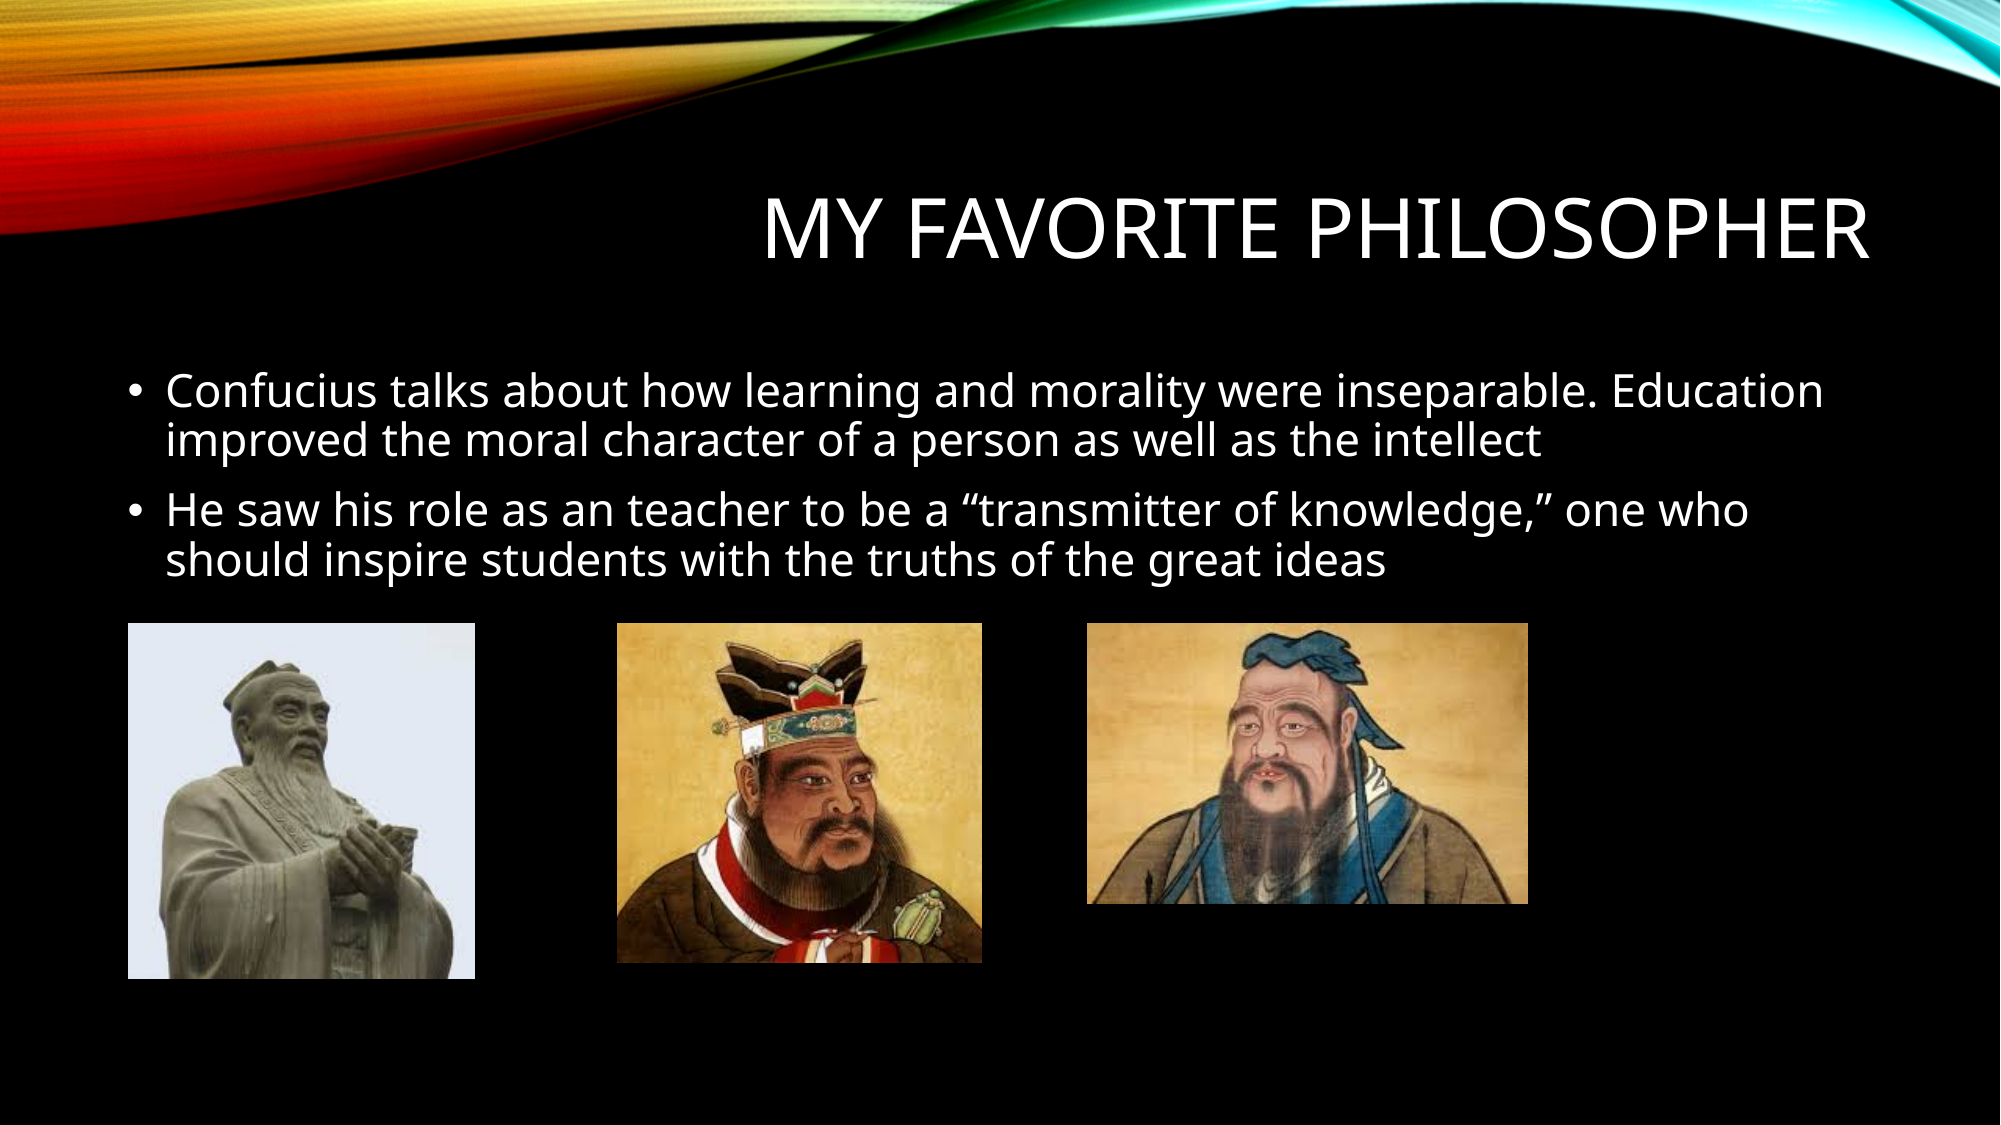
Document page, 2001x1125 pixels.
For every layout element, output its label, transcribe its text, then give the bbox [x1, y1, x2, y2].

picture [0, 0, 2000, 237]
picture [1087, 623, 1529, 904]
list Confucius talks about how learning and morality were inseparable. Education improved the moral character of a person as well as the intellect He saw his role as an teacher to be a “transmitter of knowledge,” one who should inspire students with the truths of the great ideas [112, 360, 1888, 1021]
title My favorite philosopher [474, 125, 1888, 338]
picture [127, 623, 476, 979]
picture [617, 623, 982, 964]
